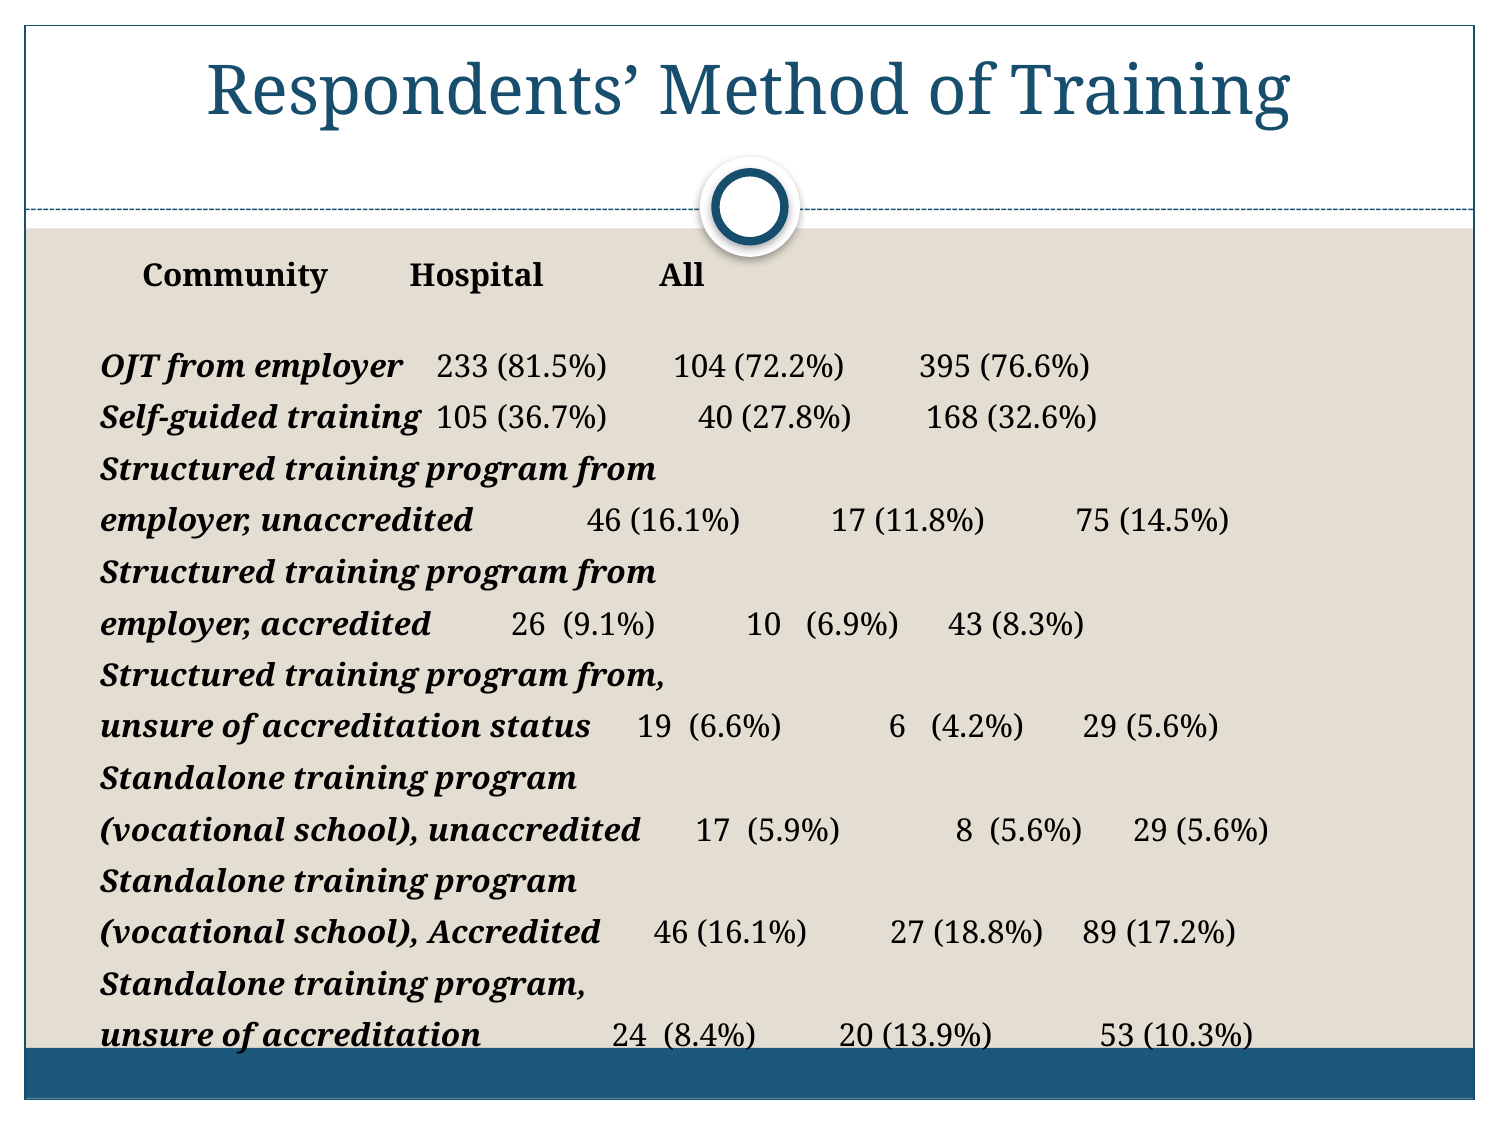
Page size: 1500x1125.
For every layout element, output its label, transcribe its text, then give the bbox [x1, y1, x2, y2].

list Community Hospital All OJT from employer 233 (81.5%) 104 (72.2%) 395 (76.6%) Self-guided training 105 (36.7%) 40 (27.8%) 168 (32.6%) Structured training program from employer, unaccredited 46 (16.1%) 17 (11.8%) 75 (14.5%) Structured training program from employer, accredited 26 (9.1%) 10 (6.9%) 43 (8.3%) Structured training program from, unsure of accreditation status 19 (6.6%) 6 (4.2%) 29 (5.6%) Standalone training program (vocational school), unaccredited 17 (5.9%) 8 (5.6%) 29 (5.6%) Standalone training program (vocational school), Accredited 46 (16.1%) 27 (18.8%) 89 (17.2%) Standalone training program, unsure of accreditation 24 (8.4%) 20 (13.9%) 53 (10.3%) [85, 239, 1445, 1080]
title Respondents’ Method of Training [0, 0, 1500, 137]
